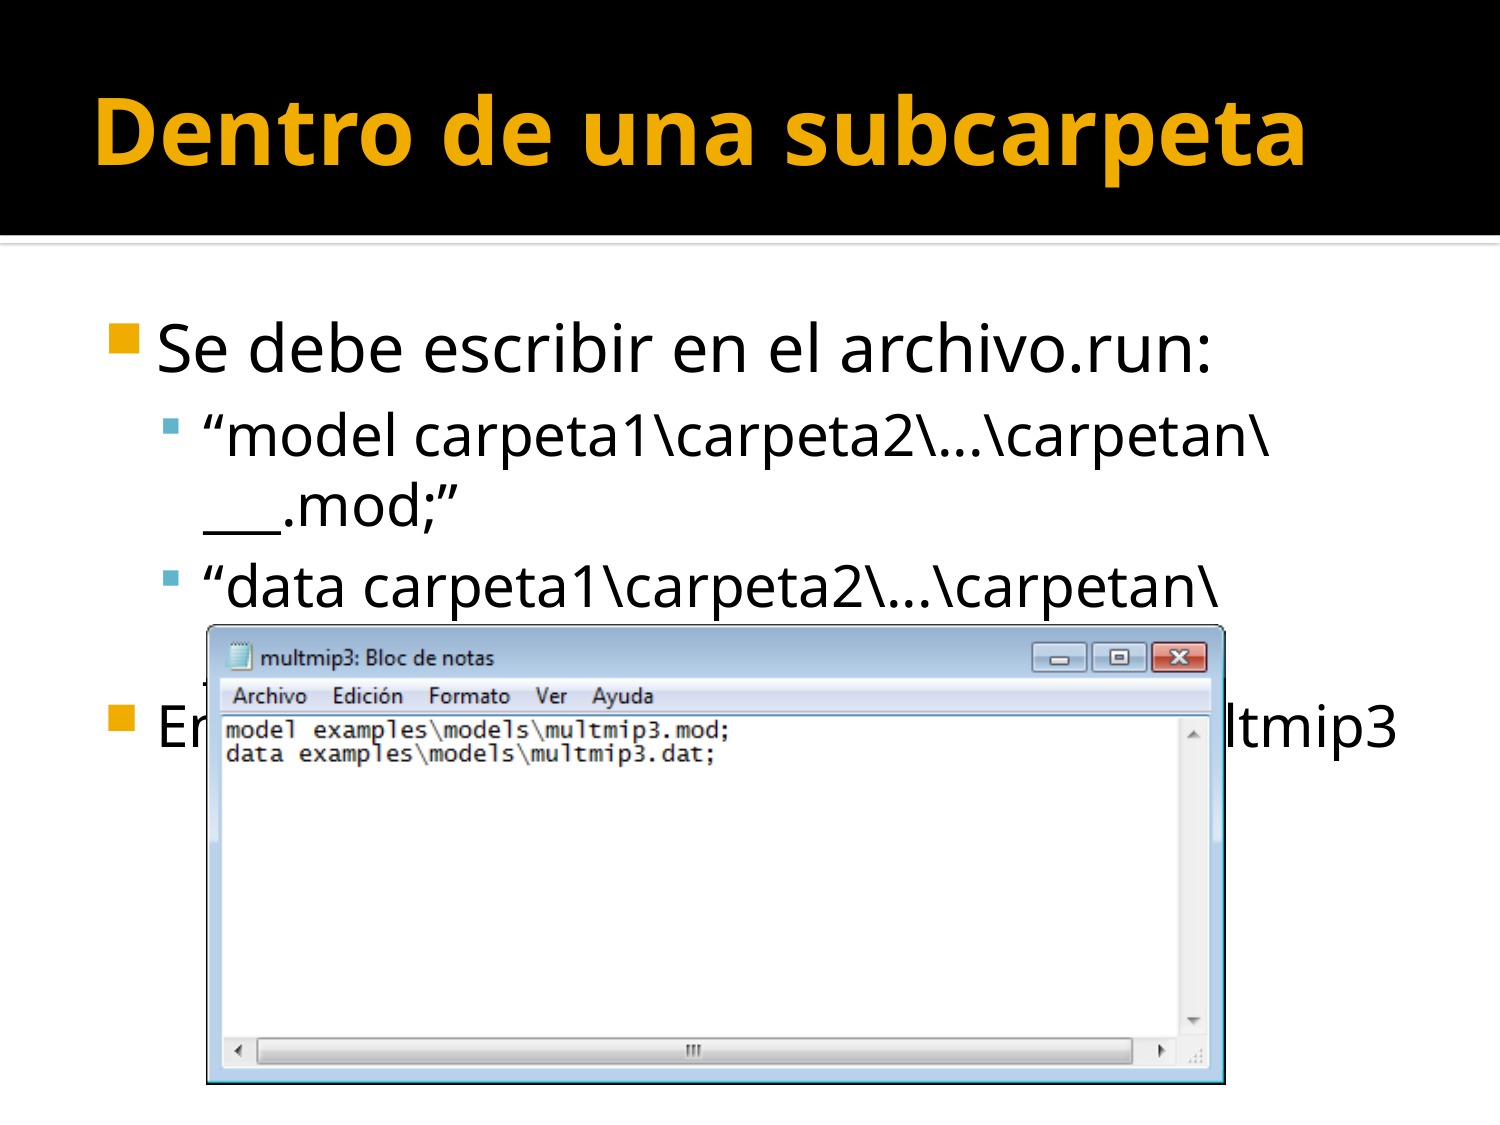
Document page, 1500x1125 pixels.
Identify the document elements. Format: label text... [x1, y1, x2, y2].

list Se debe escribir en el archivo.run: “model carpeta1\carpeta2\...\carpetan\___.mod;” “data carpeta1\carpeta2\...\carpetan\___.dat;” En este ejemplo el modelo se llama multmip3 [75, 291, 1425, 1050]
picture [206, 624, 1226, 1085]
title Dentro de una subcarpeta [75, 25, 1425, 231]
